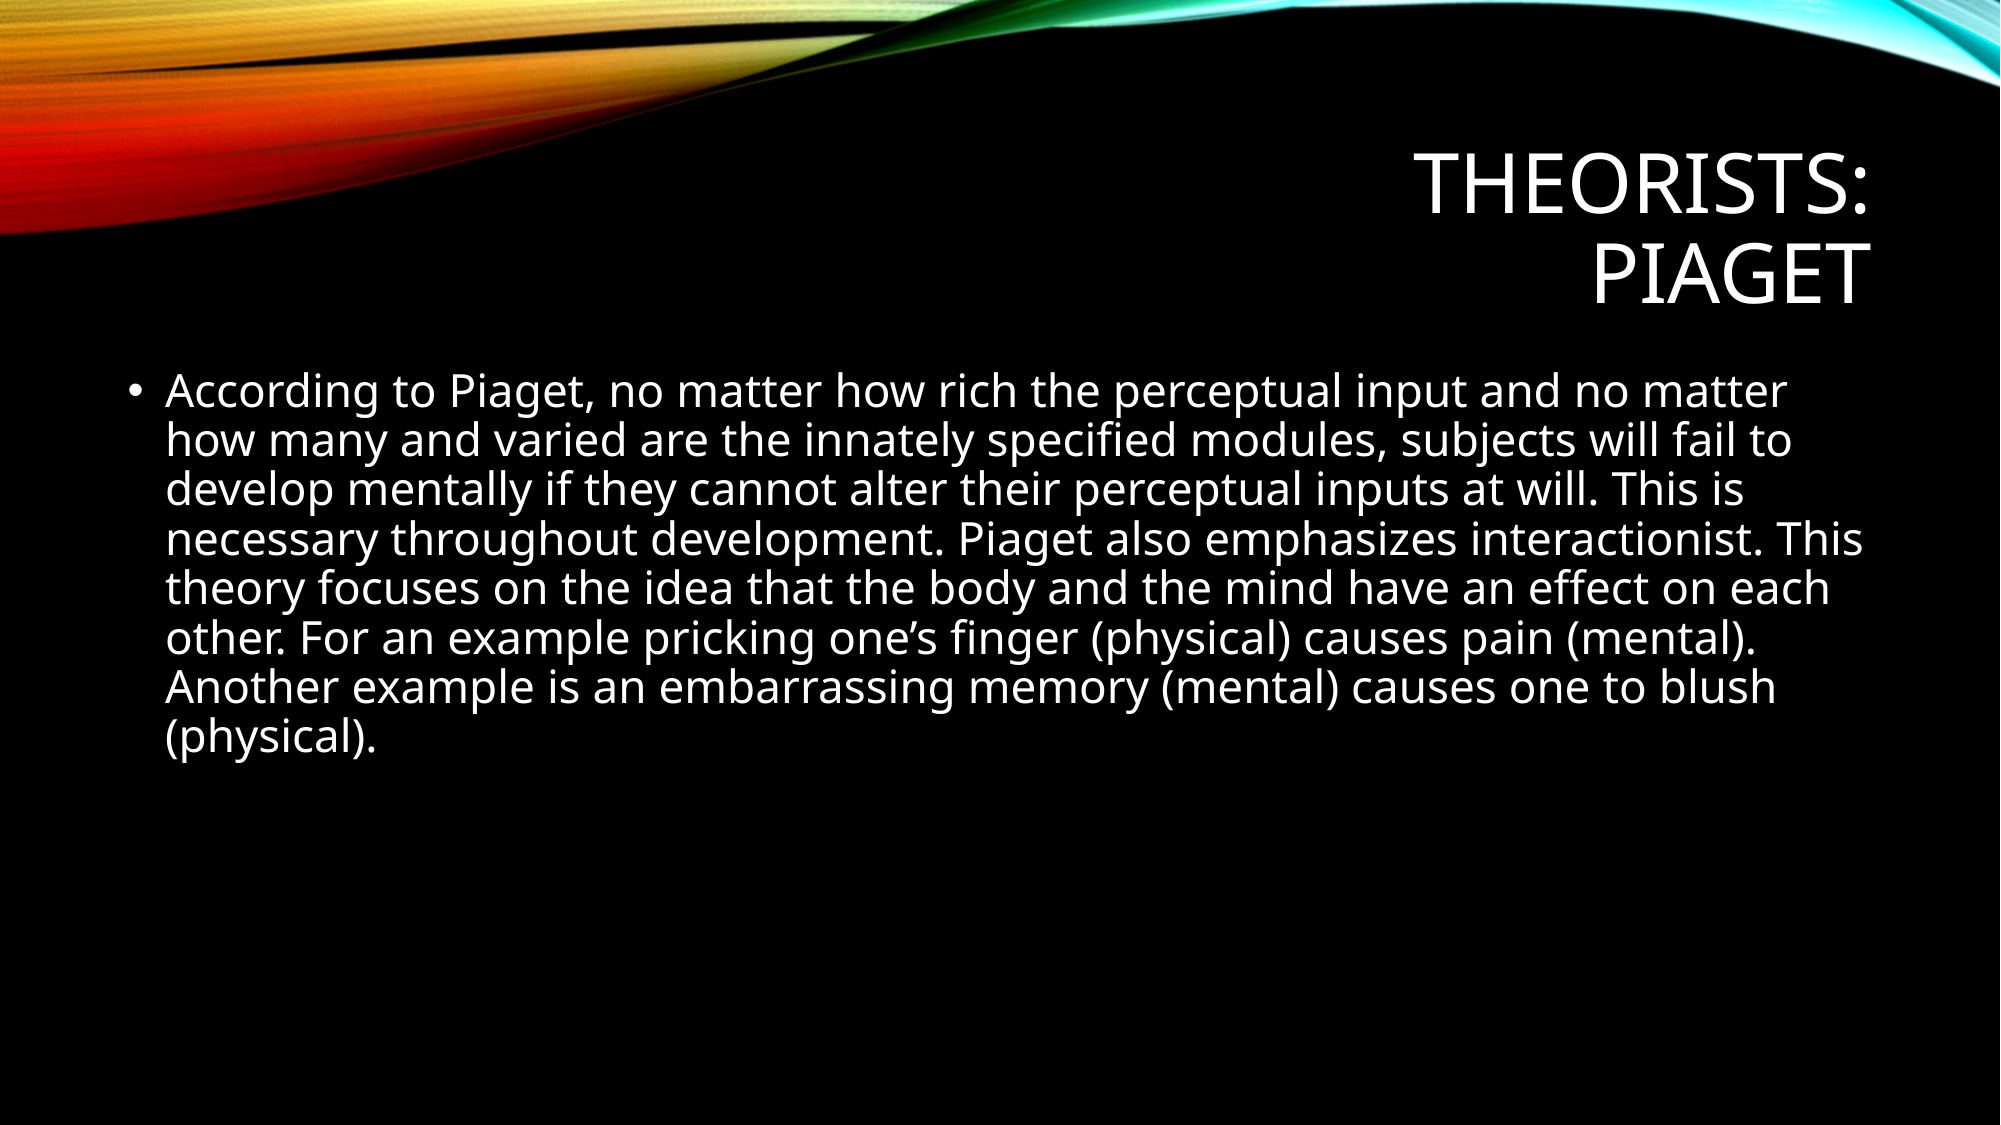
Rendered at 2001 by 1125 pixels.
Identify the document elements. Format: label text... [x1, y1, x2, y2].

picture [0, 0, 2000, 237]
title Theorists: Piaget [474, 125, 1888, 338]
list According to Piaget, no matter how rich the perceptual input and no matter how many and varied are the innately specified modules, subjects will fail to develop mentally if they cannot alter their perceptual inputs at will. This is necessary throughout development. Piaget also emphasizes interactionist. This theory focuses on the idea that the body and the mind have an effect on each other. For an example pricking one’s finger (physical) causes pain (mental). Another example is an embarrassing memory (mental) causes one to blush (physical). [112, 360, 1888, 1021]
